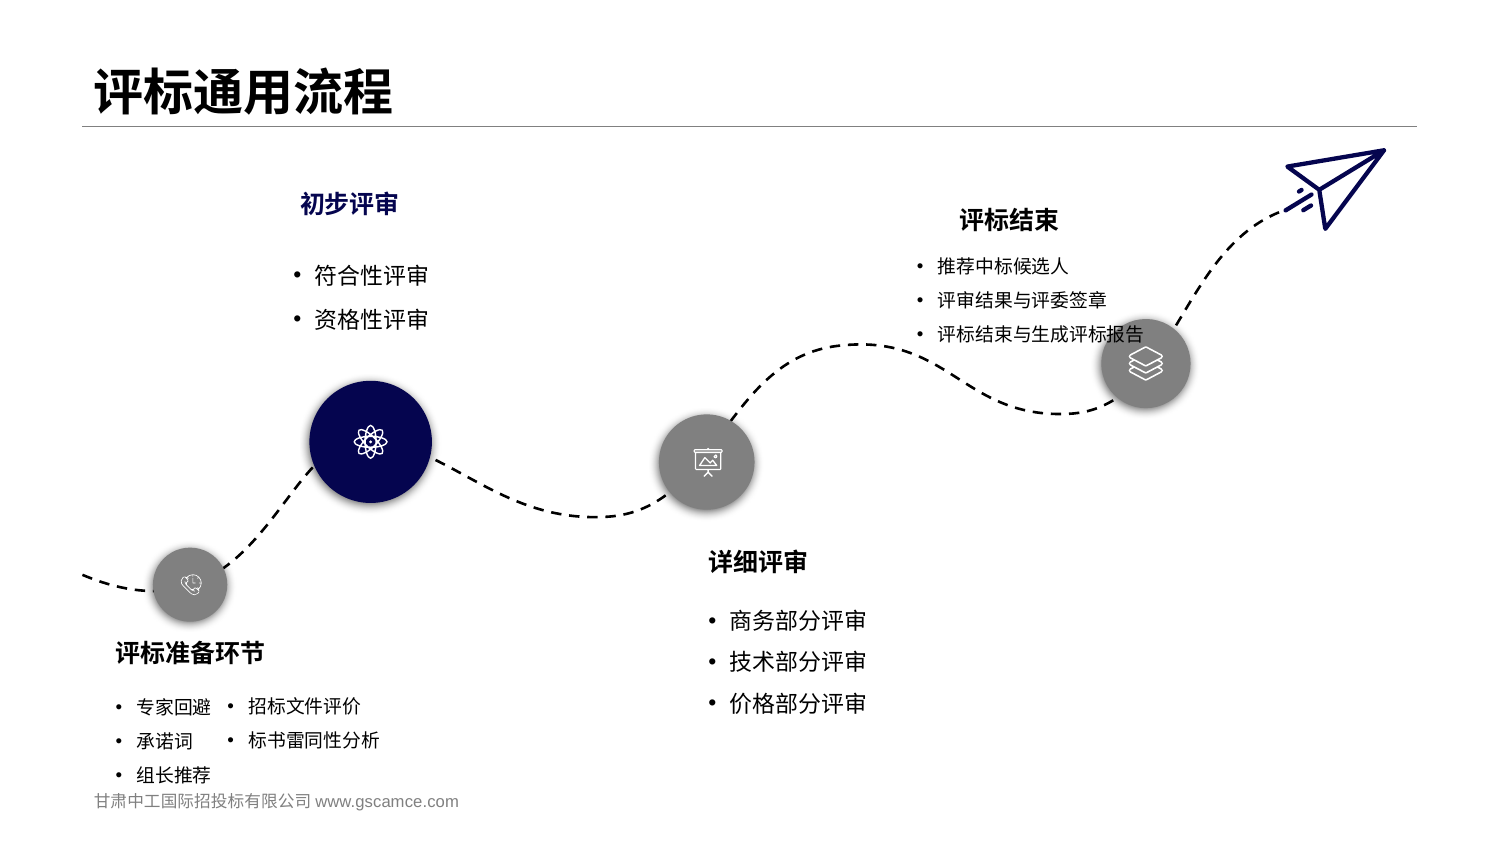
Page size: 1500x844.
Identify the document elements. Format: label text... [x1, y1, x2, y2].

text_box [82, 136, 1377, 753]
title 评标通用流程 [82, 0, 1418, 127]
footer 甘肃中工国际招投标有限公司www.gscamce.com [82, 788, 592, 814]
